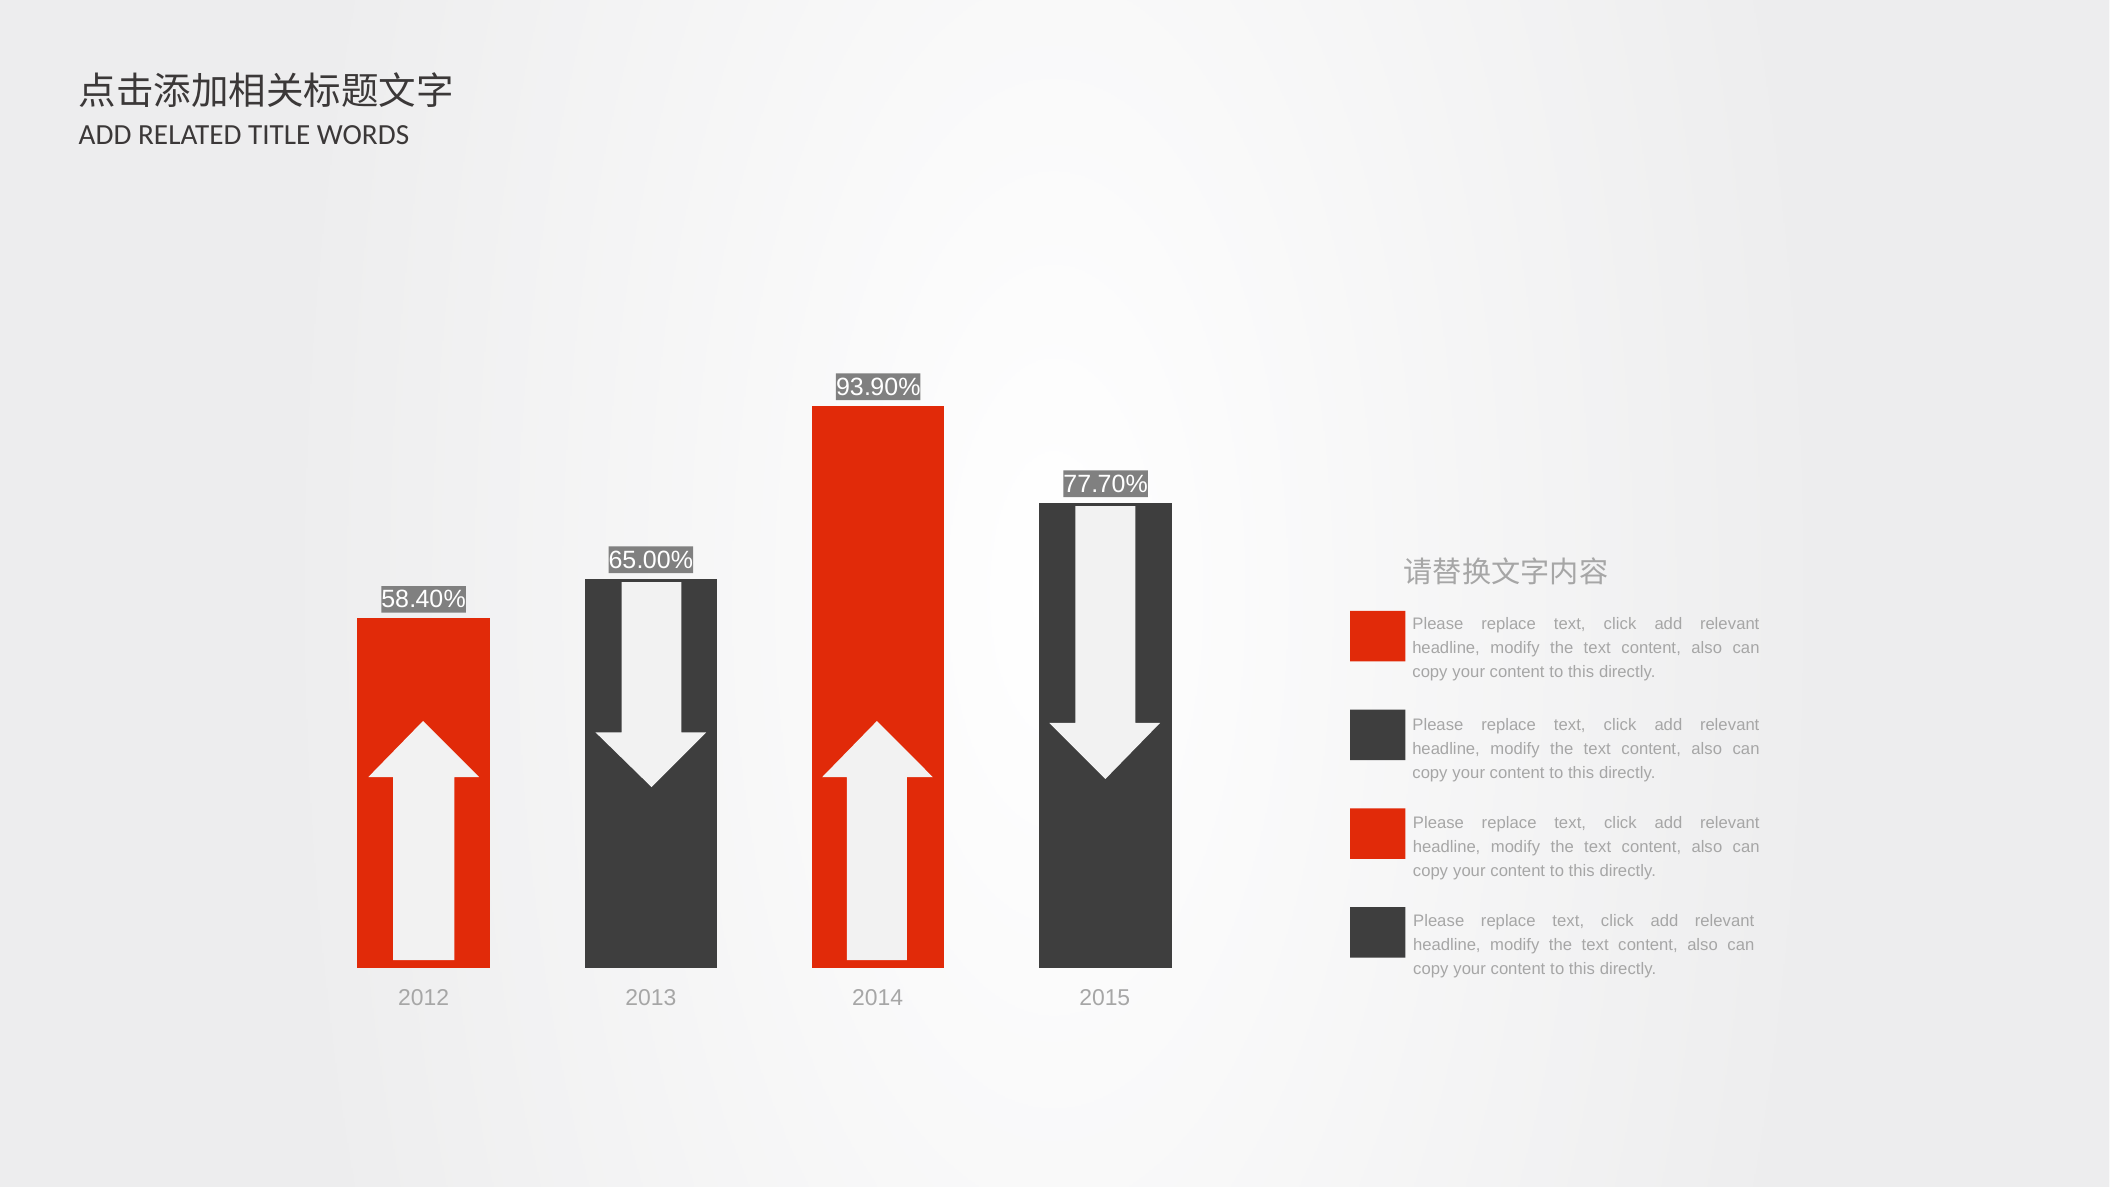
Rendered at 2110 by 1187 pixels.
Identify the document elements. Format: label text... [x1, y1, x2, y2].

text_box 2014 [805, 981, 950, 1018]
text_box Please replace text, click add relevant headline, modify the text content, also can copy your content to this directly. [1412, 609, 1760, 681]
text_box Please replace text, click add relevant headline, modify the text content, also can copy your content to this directly. [1412, 807, 1761, 880]
text_box Please replace text, click add relevant headline, modify the text content, also can copy your content to this directly. [1413, 905, 1755, 978]
text_box 2015 [1033, 981, 1177, 1018]
chart [290, 356, 1239, 981]
text_box [1349, 807, 1406, 860]
text_box 2013 [579, 981, 723, 1018]
text_box [1349, 610, 1406, 662]
text_box [1349, 709, 1406, 761]
text_box [1349, 906, 1406, 959]
picture [0, 0, 2110, 1187]
text_box Please replace text, click add relevant headline, modify the text content, also can copy your content to this directly. [1412, 709, 1760, 782]
text_box 请替换文字内容 [1403, 546, 1658, 589]
text_box 2012 [352, 981, 496, 1018]
text_box 点击添加相关标题文字 [62, 59, 470, 121]
text_box ADD RELATED TITLE WORDS [62, 107, 426, 159]
